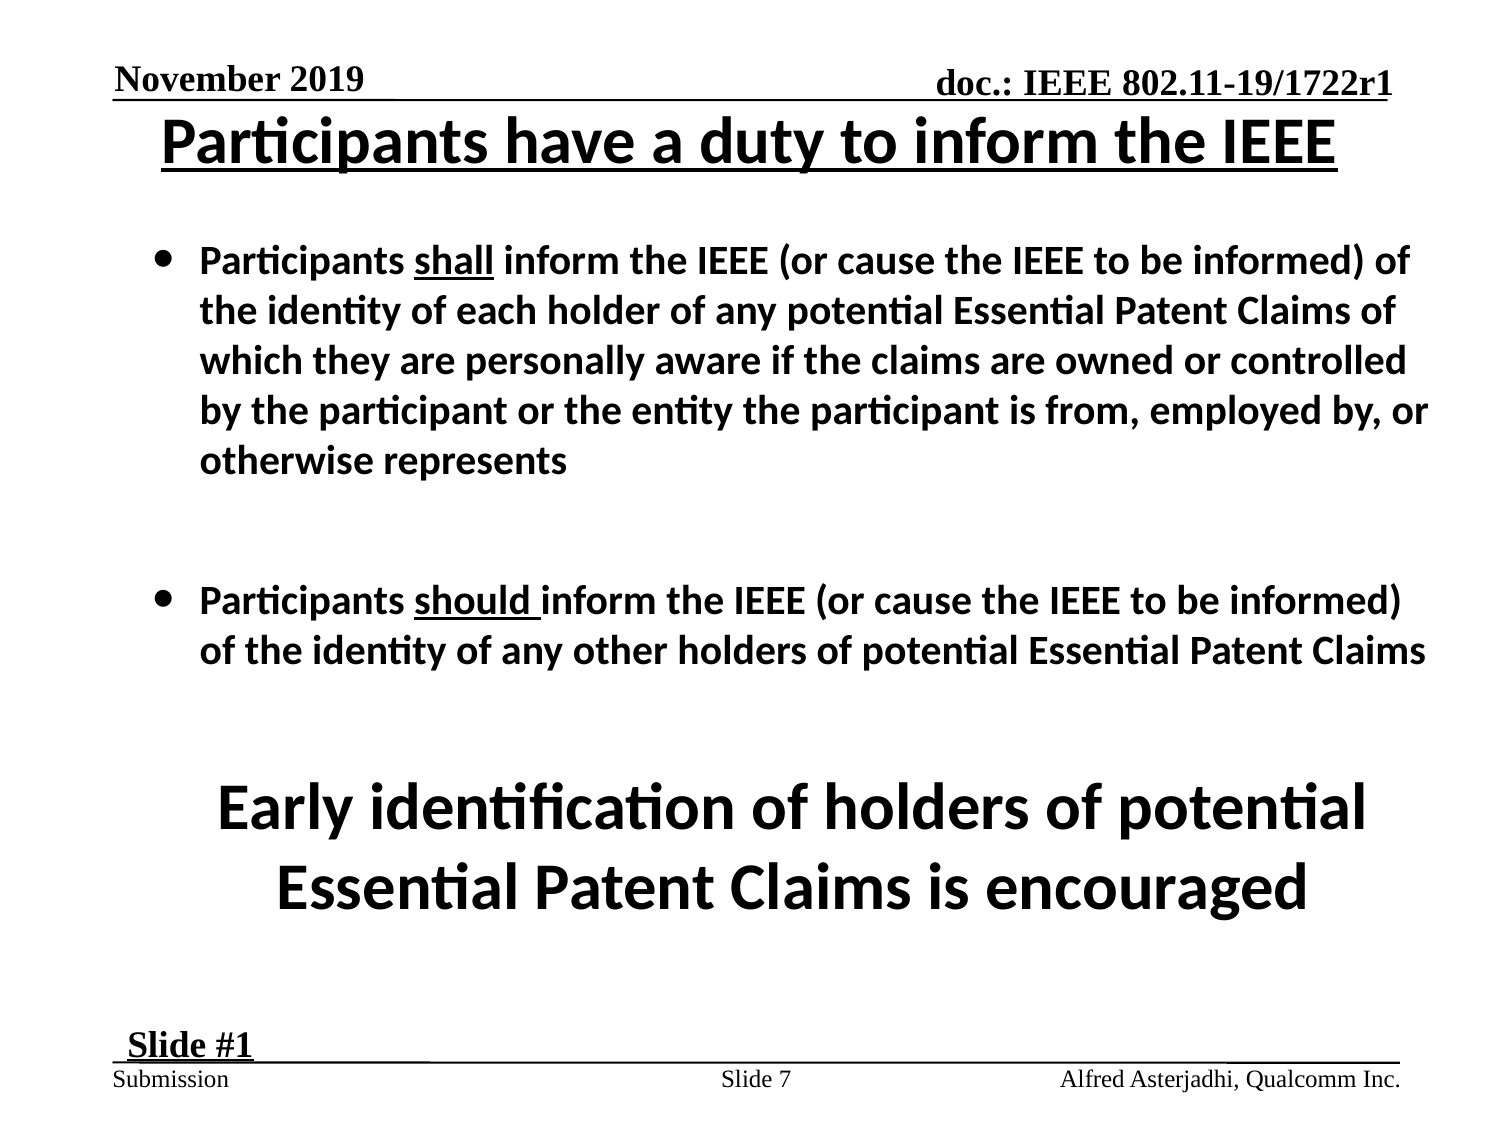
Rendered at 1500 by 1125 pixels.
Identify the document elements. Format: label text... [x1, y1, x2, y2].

slide_number Slide 7 [712, 1061, 800, 1123]
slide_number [114, 54, 423, 100]
title Participants have a duty to inform the IEEE [112, 112, 1388, 163]
list Participants shall inform the IEEE (or cause the IEEE to be informed) of the identity of each holder of any potential Essential Patent Claims of which they are personally aware if the claims are owned or controlled by the participant or the entity the participant is from, employed by, or otherwise represents Participants should inform the IEEE (or cause the IEEE to be informed) of the identity of any other holders of potential Essential Patent Claims Early identification of holders of potential Essential Patent Claims is encouraged [62, 224, 1451, 901]
text_box Slide #1 [112, 1012, 269, 1073]
footer Alfred Asterjadhi, Qualcomm Inc. [878, 1061, 1402, 1093]
